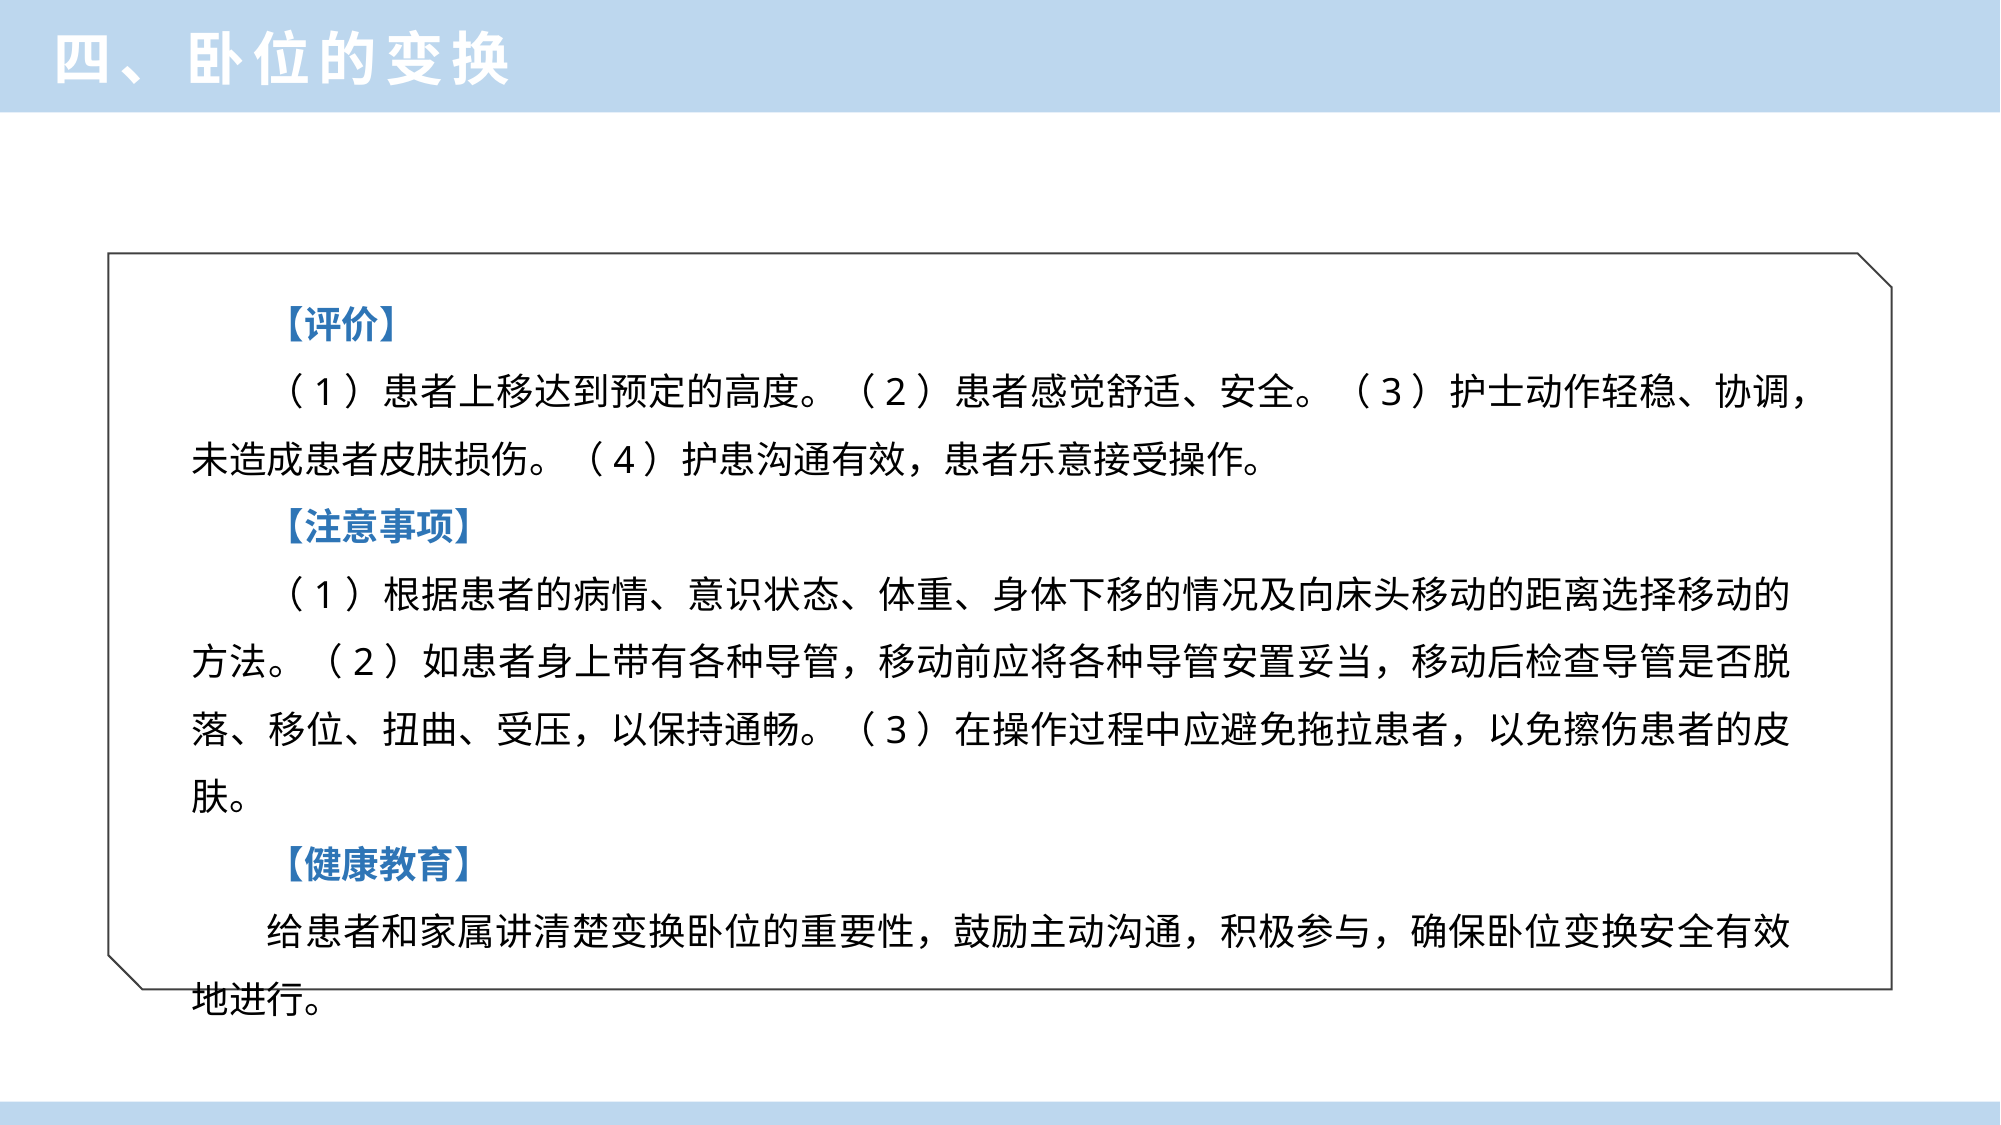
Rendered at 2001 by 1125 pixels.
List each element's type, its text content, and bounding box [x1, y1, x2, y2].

text_box 四、卧位的变换 [41, 16, 522, 98]
text_box [107, 252, 1893, 991]
text_box 【评价】 （1）患者上移达到预定的高度。（2）患者感觉舒适、安全。（3）护士动作轻稳、协调，未造成患者皮肤损伤。（4）护患沟通有效，患者乐意接受操作。 【注意事项】 （1）根据患者的病情、意识状态、体重、身体下移的情况及向床头移动的距离选择移动的方法。（2）如患者身上带有各种导管，移动前应将各种导管安置妥当，移动后检查导管是否脱落、移位、扭曲、受压，以保持通畅。（3）在操作过程中应避免拖拉患者，以免擦伤患者的皮肤。 【健康教育】 给患者和家属讲清楚变换卧位的重要性，鼓励主动沟通，积极参与，确保卧位变换安全有效地进行。 [177, 270, 1806, 1028]
